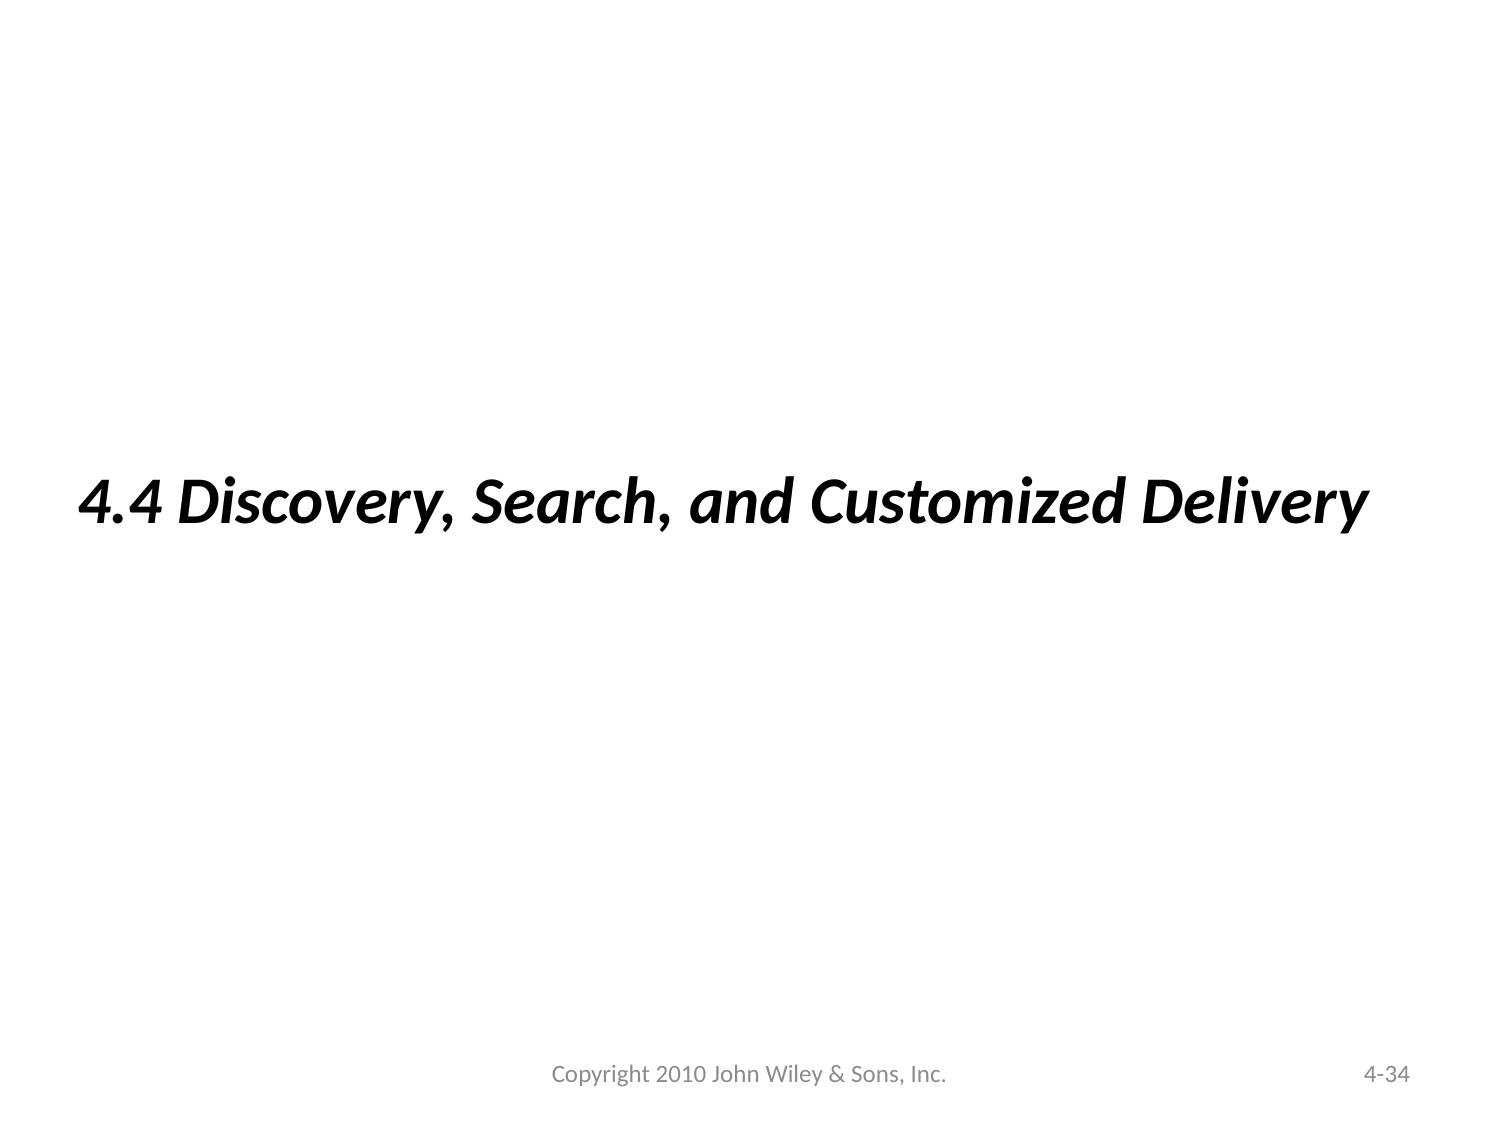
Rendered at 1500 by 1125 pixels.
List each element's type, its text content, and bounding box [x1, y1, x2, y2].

text_box 4.4 Discovery, Search, and Customized Delivery [62, 449, 1475, 545]
slide_number 4-34 [1074, 1042, 1425, 1103]
footer Copyright 2010 John Wiley & Sons, Inc. [512, 1042, 988, 1103]
